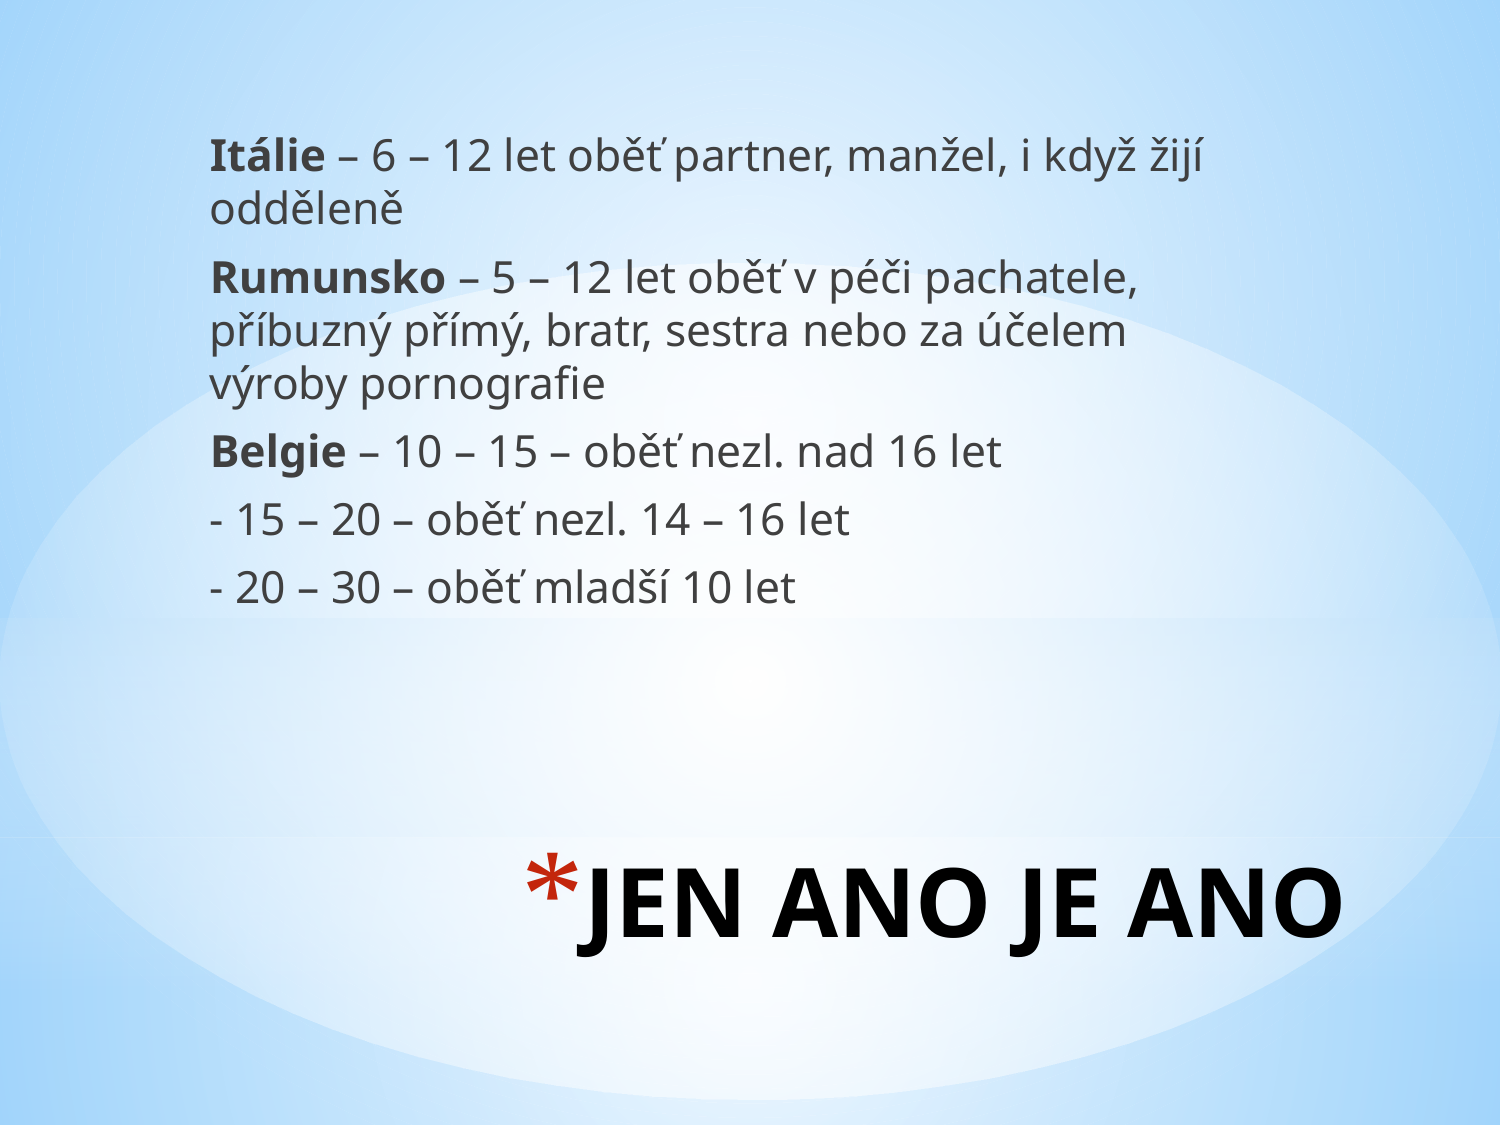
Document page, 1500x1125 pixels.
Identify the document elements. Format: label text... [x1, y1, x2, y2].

title JEN ANO JE ANO [294, 834, 1363, 988]
list Itálie – 6 – 12 let oběť partner, manžel, i když žijí odděleně Rumunsko – 5 – 12 let oběť v péči pachatele, příbuzný přímý, bratr, sestra nebo za účelem výroby pornografie Belgie – 10 – 15 – oběť nezl. nad 16 let - 15 – 20 – oběť nezl. 14 – 16 let - 20 – 30 – oběť mladší 10 let [187, 120, 1238, 690]
